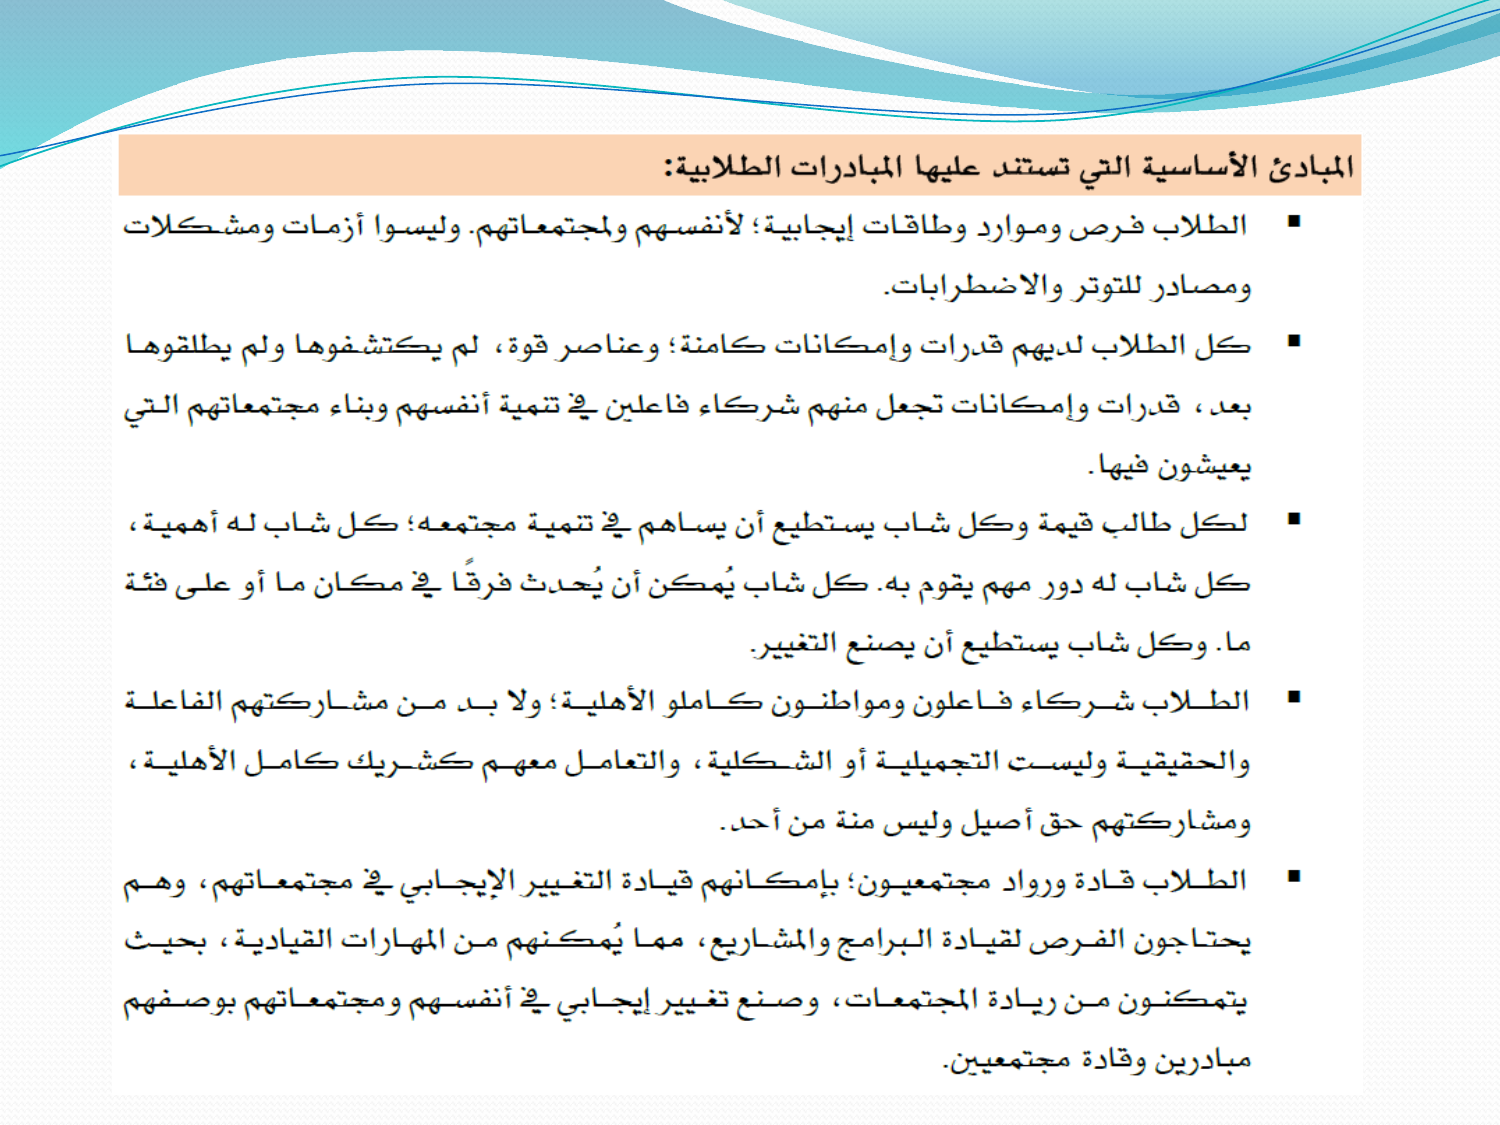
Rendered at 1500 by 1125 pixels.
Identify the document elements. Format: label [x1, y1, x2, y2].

picture [112, 131, 1363, 1095]
